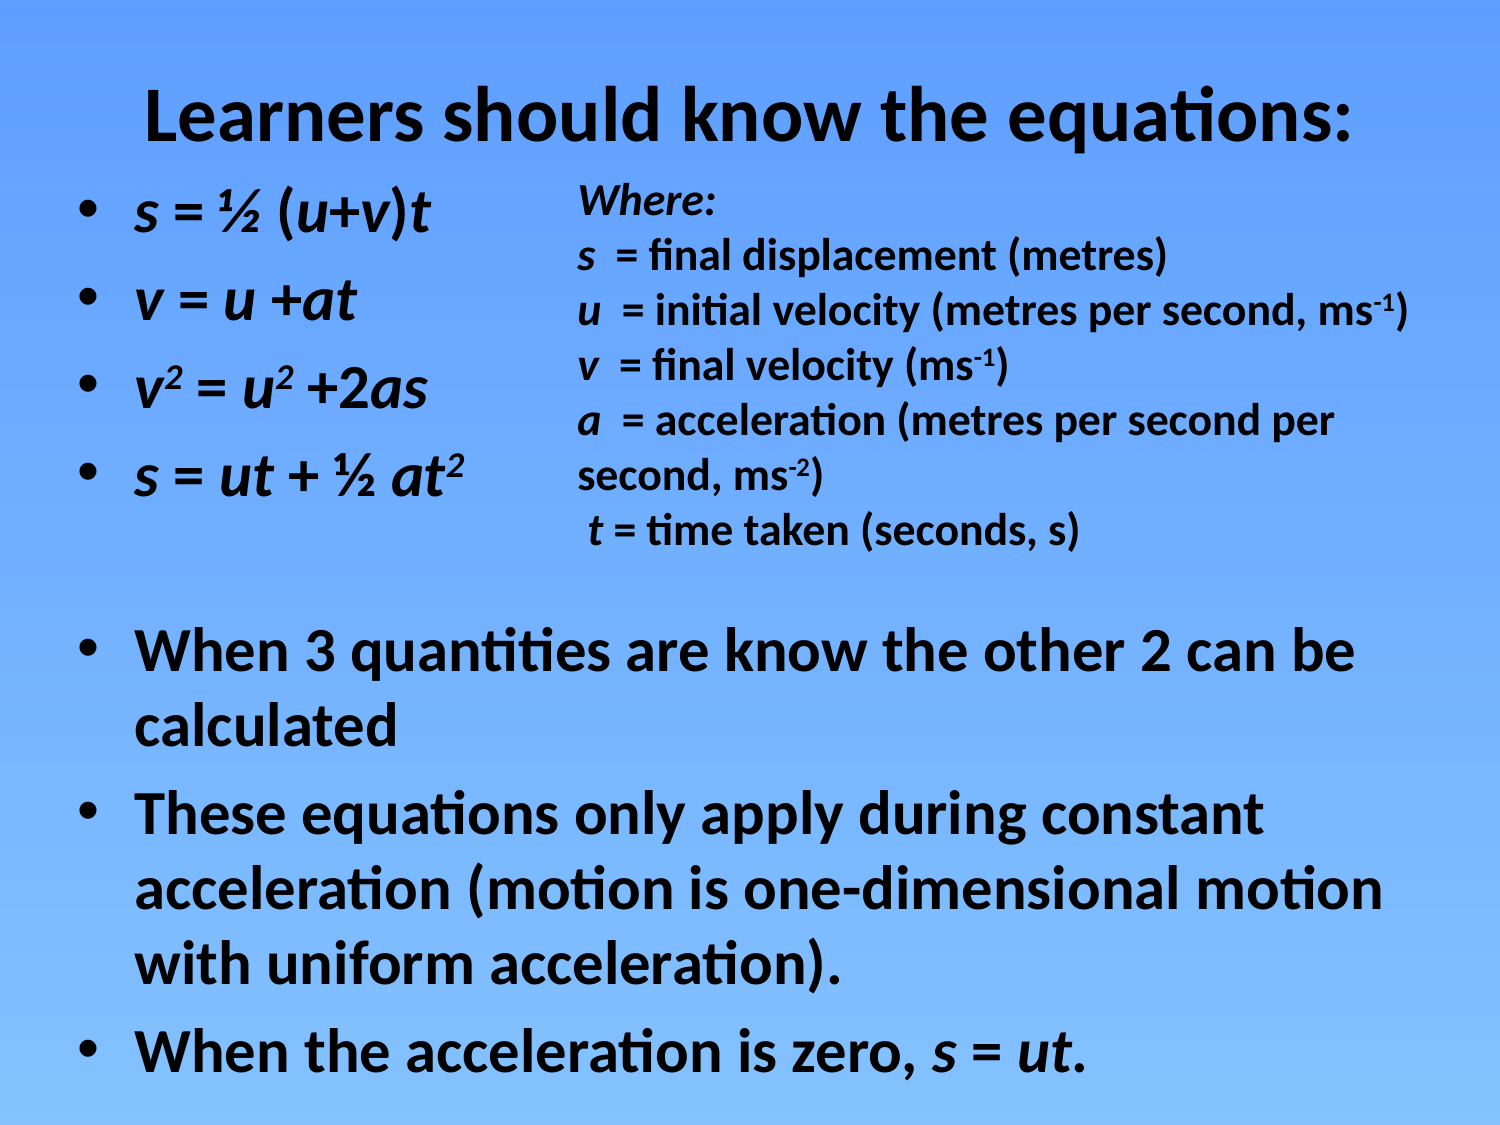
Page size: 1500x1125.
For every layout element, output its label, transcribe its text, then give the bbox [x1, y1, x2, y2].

list s = ½ (u+v)t v = u +at v2 = u2 +2as s = ut + ½ at2 When 3 quantities are know the other 2 can be calculated These equations only apply during constant acceleration (motion is one-dimensional motion with uniform acceleration). When the acceleration is zero, s = ut. [62, 162, 1413, 1100]
text_box Where: s = final displacement (metres) u = initial velocity (metres per second, ms-1) v = final velocity (ms-1) a = acceleration (metres per second per second, ms-2) t = time taken (seconds, s) [562, 162, 1475, 608]
title Learners should know the equations: [75, 45, 1425, 162]
